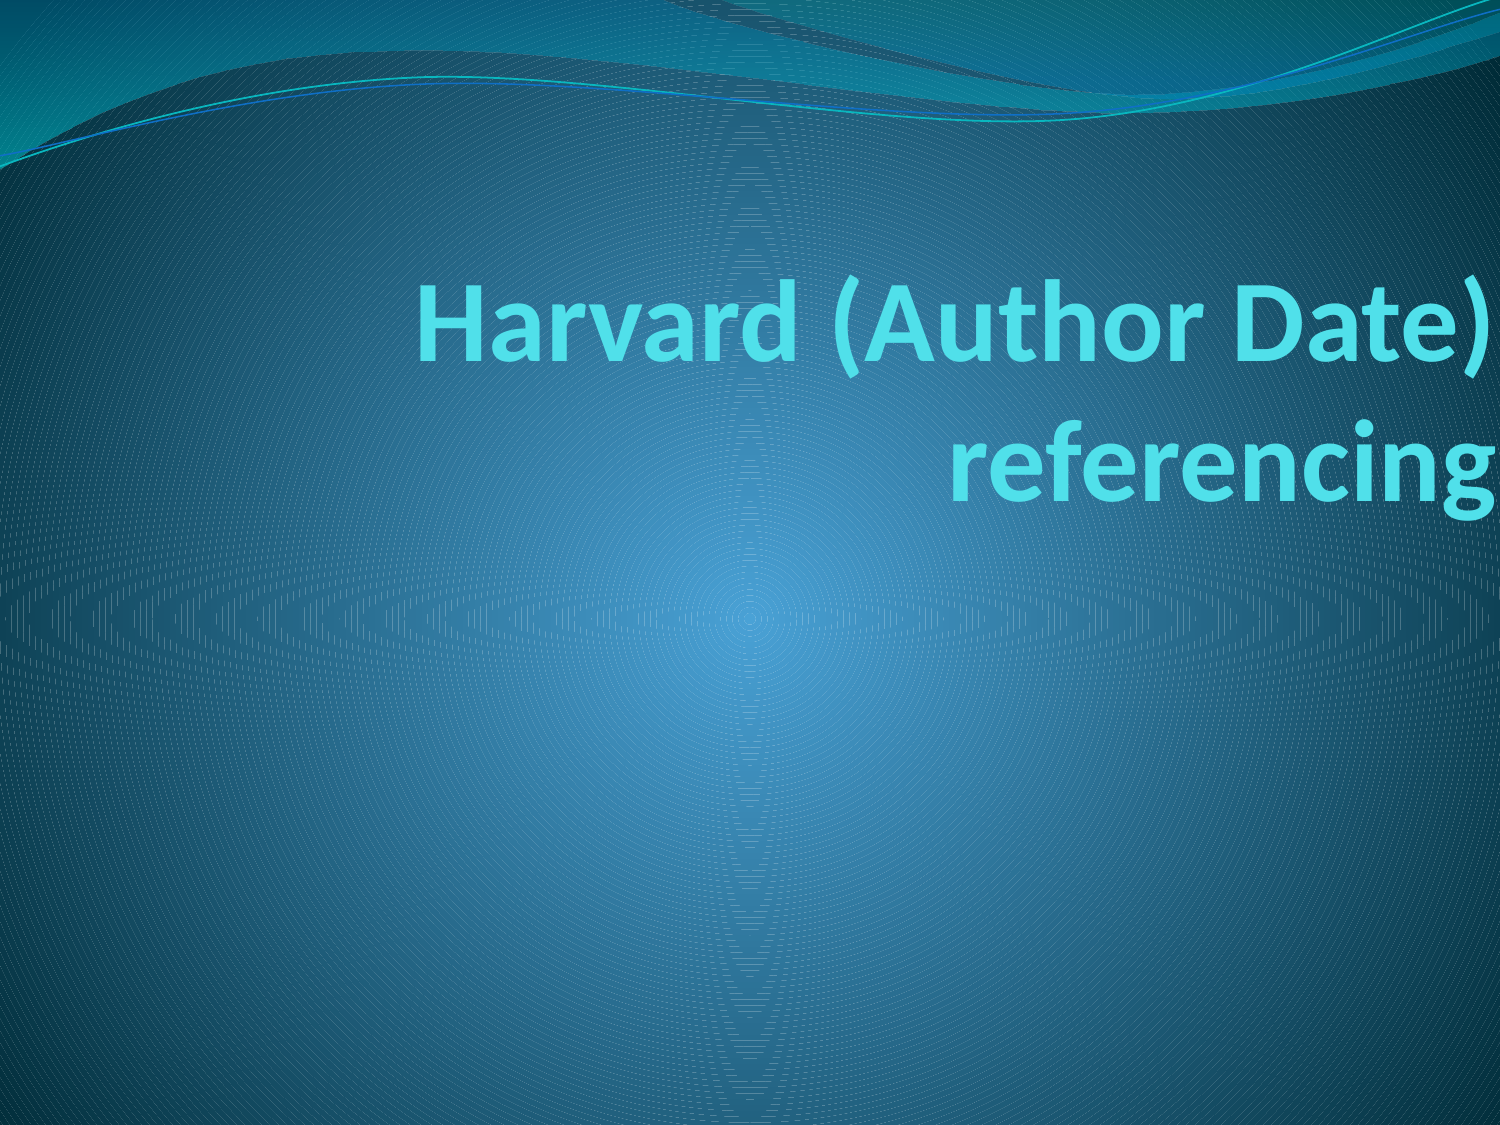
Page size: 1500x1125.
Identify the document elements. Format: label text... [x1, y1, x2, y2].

title Harvard (Author Date) referencing [0, 224, 1500, 525]
